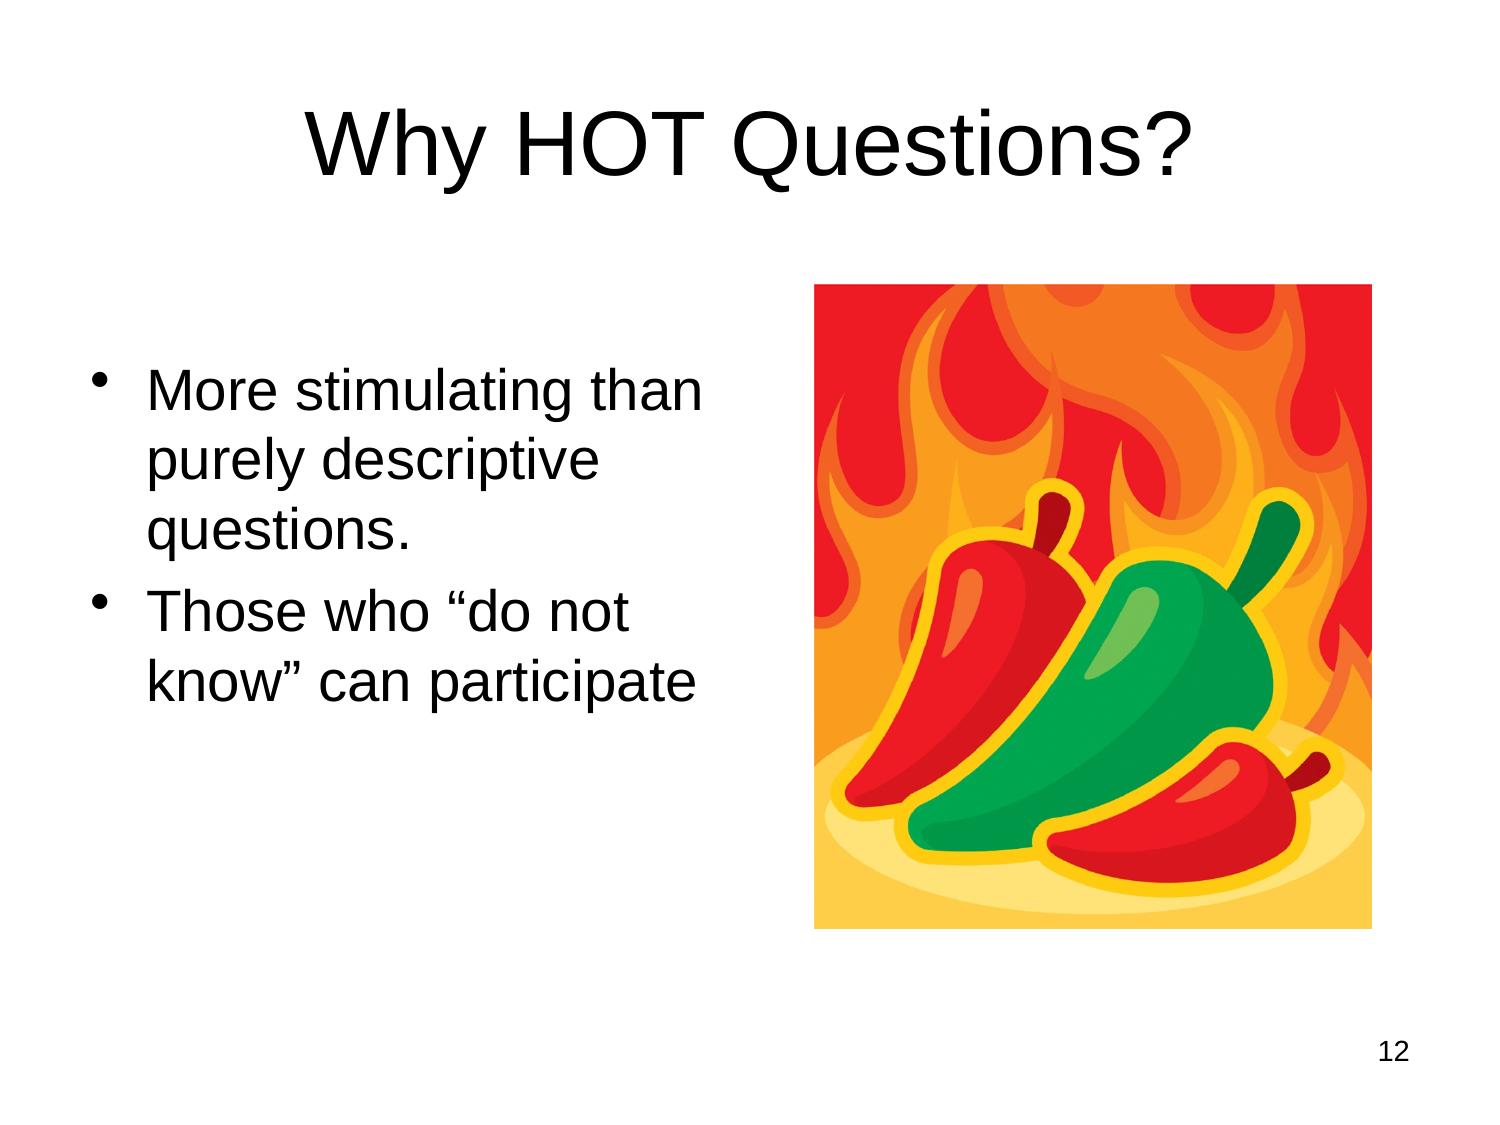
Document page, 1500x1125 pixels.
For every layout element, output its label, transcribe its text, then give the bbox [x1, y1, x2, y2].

title Why HOT Questions? [74, 44, 1426, 233]
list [813, 283, 1372, 930]
slide_number 12 [1074, 1024, 1426, 1103]
list More stimulating than purely descriptive questions. Those who “do not know” can participate [74, 262, 738, 1006]
